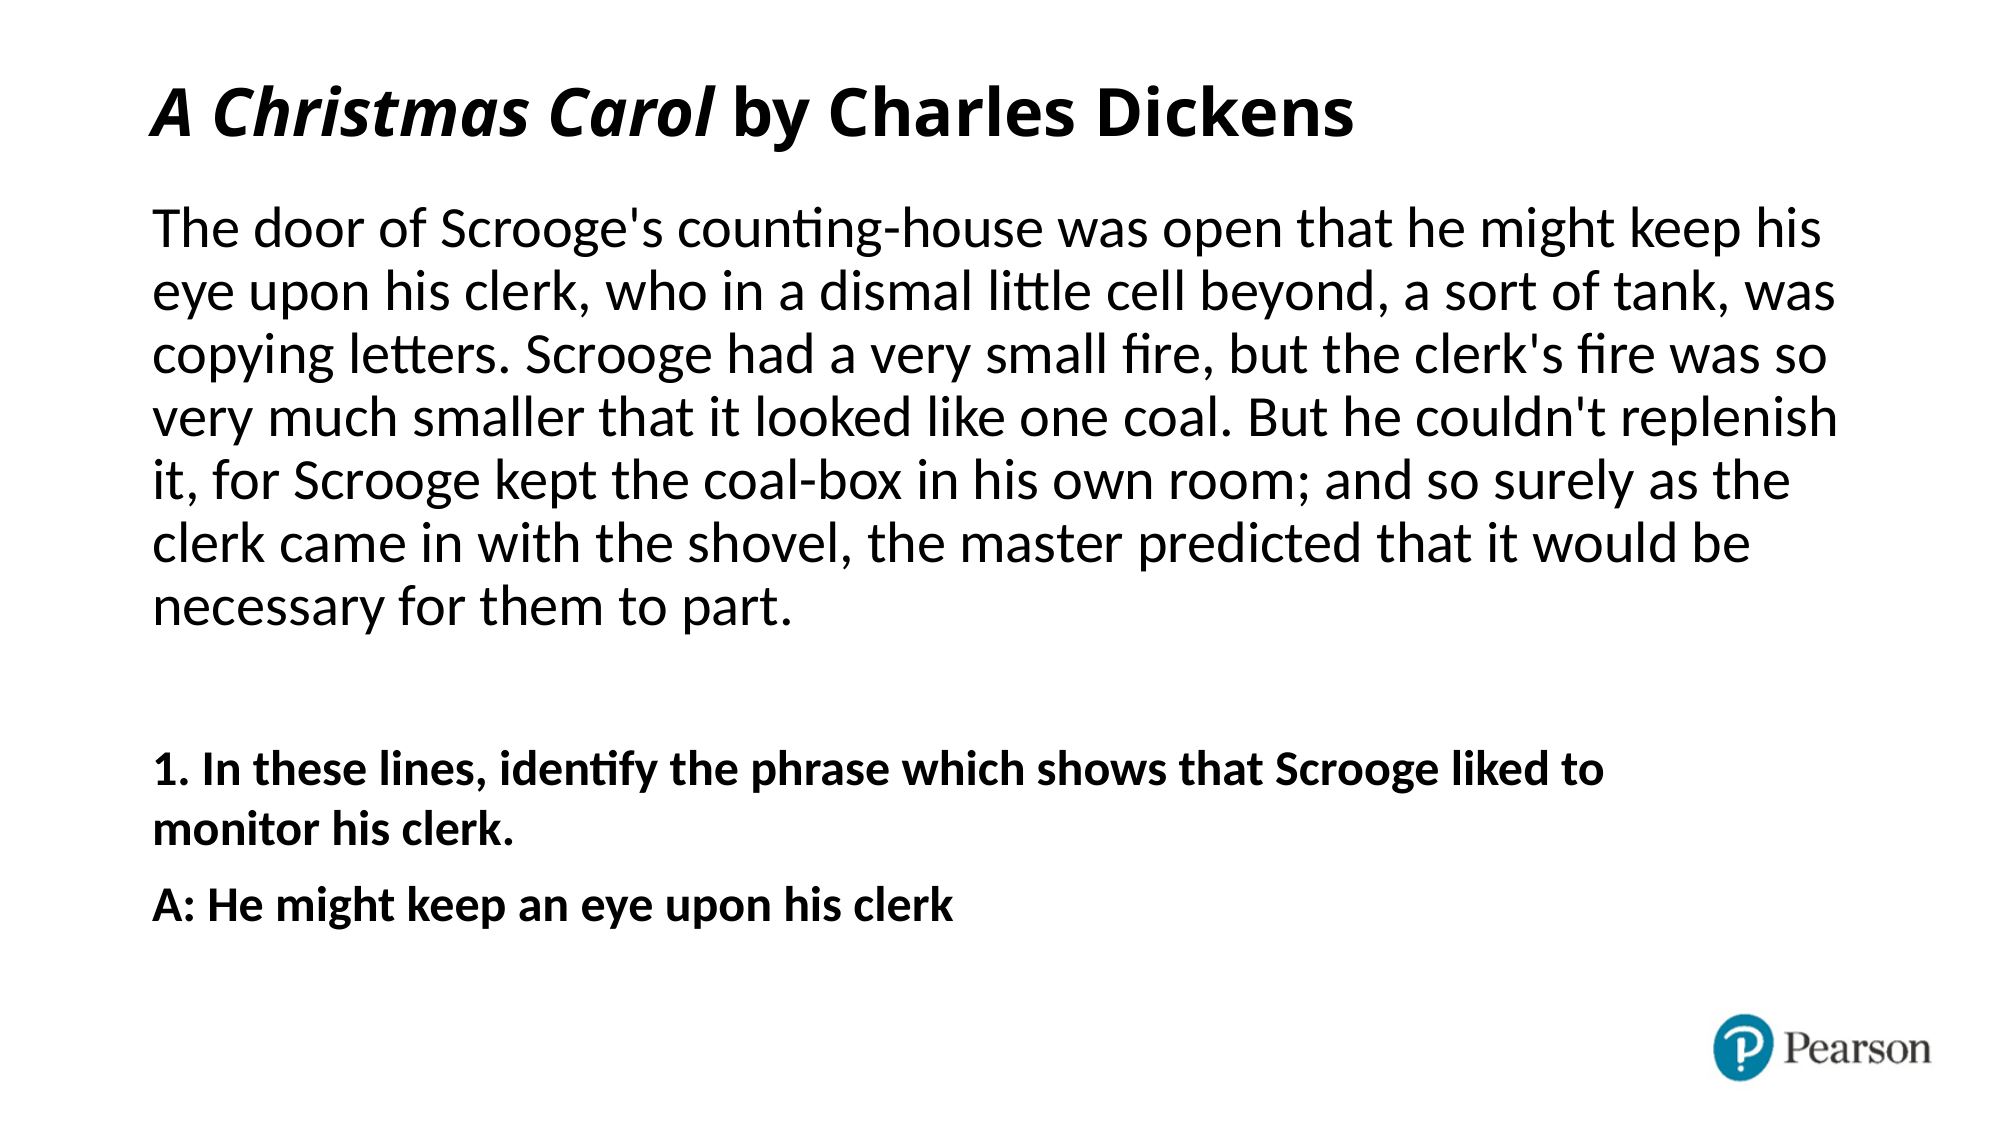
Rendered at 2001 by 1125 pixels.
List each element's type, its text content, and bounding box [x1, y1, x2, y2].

list The door of Scrooge's counting-house was open that he might keep his eye upon his clerk, who in a dismal little cell beyond, a sort of tank, was copying letters. Scrooge had a very small fire, but the clerk's fire was so very much smaller that it looked like one coal. But he couldn't replenish it, for Scrooge kept the coal-box in his own room; and so surely as the clerk came in with the shovel, the master predicted that it would be necessary for them to part. [137, 189, 1863, 670]
text_box A: He might keep an eye upon his clerk [137, 863, 1431, 939]
picture [1703, 999, 1942, 1092]
title A Christmas Carol by Charles Dickens [137, 59, 1863, 171]
text_box 1. In these lines, identify the phrase which shows that Scrooge liked to monitor his clerk. [137, 727, 1785, 863]
